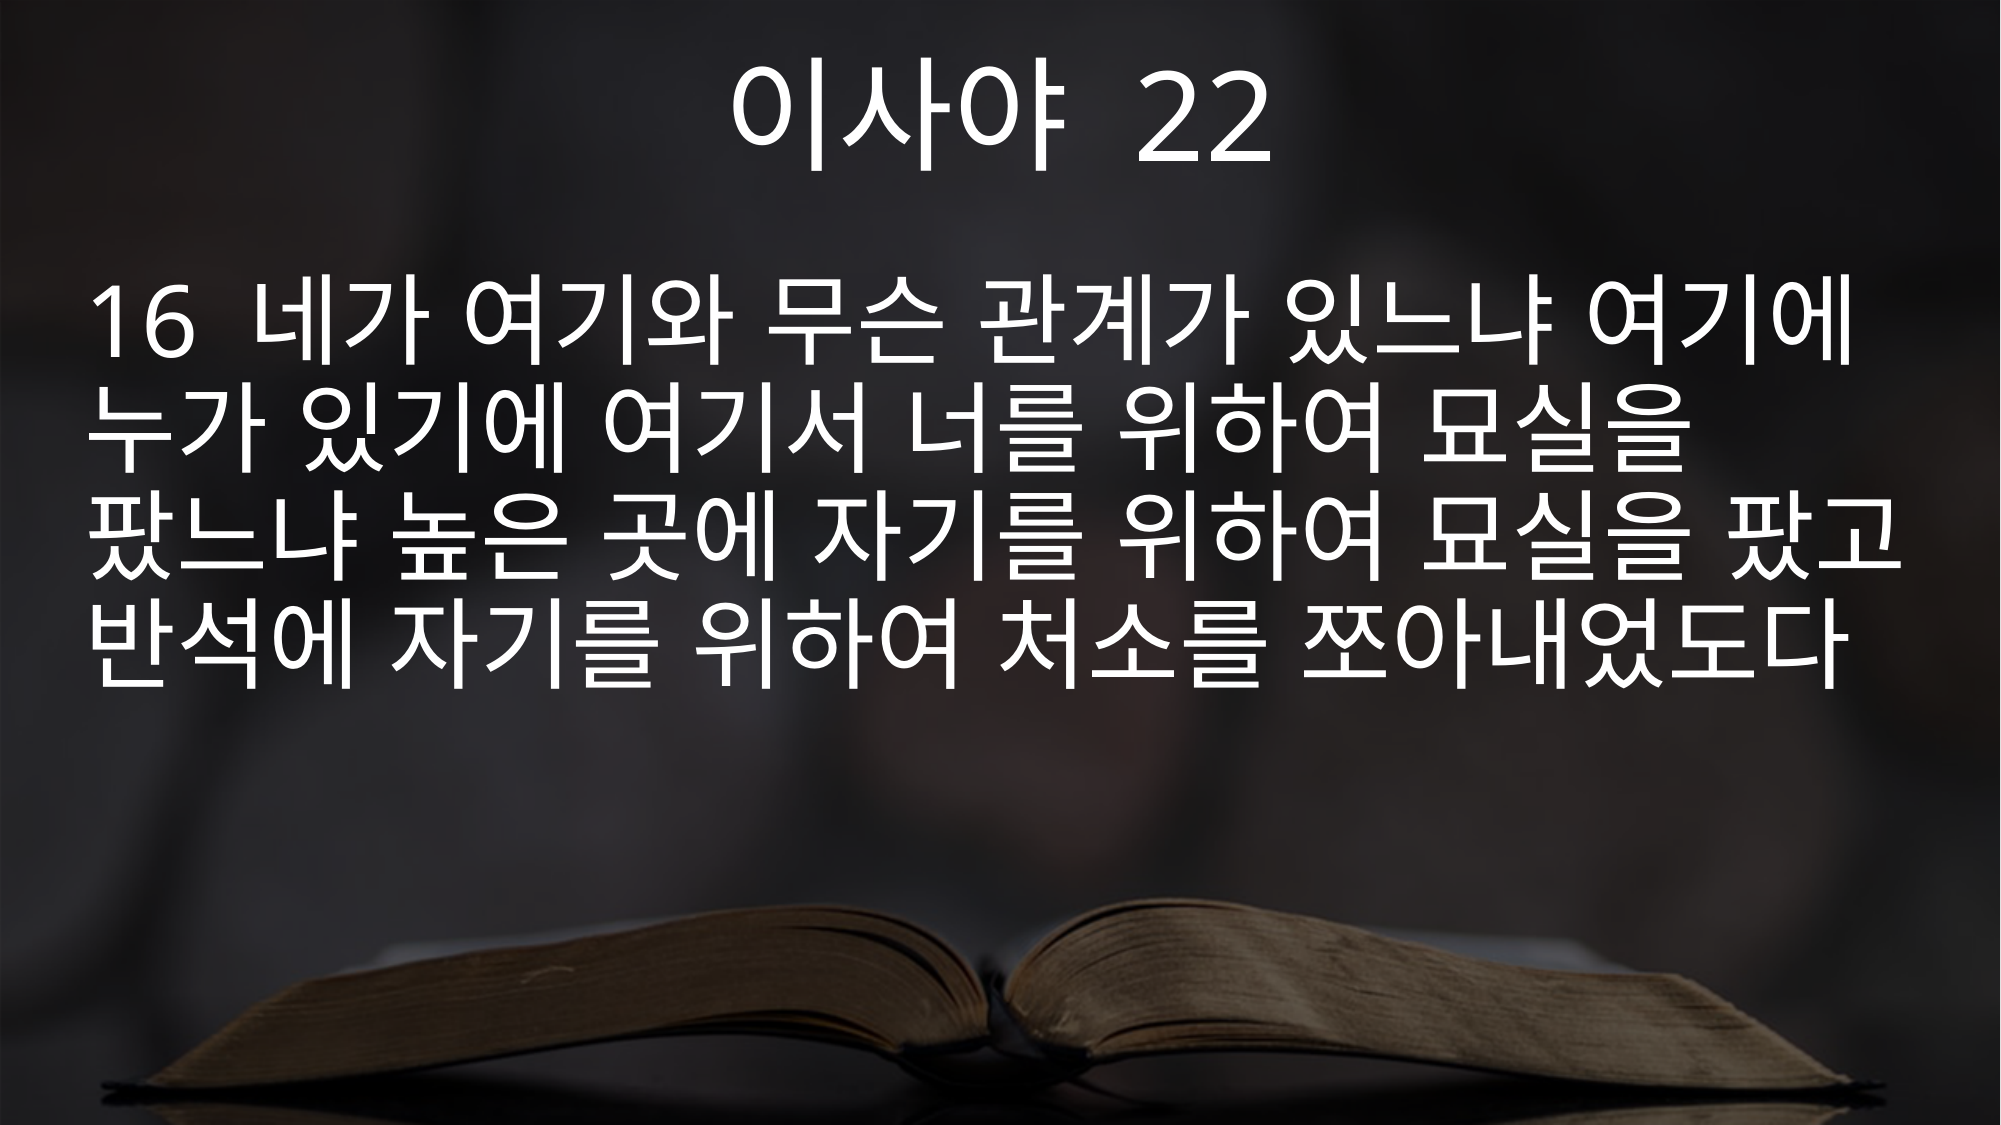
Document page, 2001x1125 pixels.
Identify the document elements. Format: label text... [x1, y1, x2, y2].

footer 이사야 22 [0, 32, 2000, 192]
list 16 네가 여기와 무슨 관계가 있느냐 여기에 누가 있기에 여기서 너를 위하여 묘실을 팠느냐 높은 곳에 자기를 위하여 묘실을 팠고 반석에 자기를 위하여 처소를 쪼아내었도다 [69, 263, 1953, 423]
picture [0, 0, 2001, 1125]
